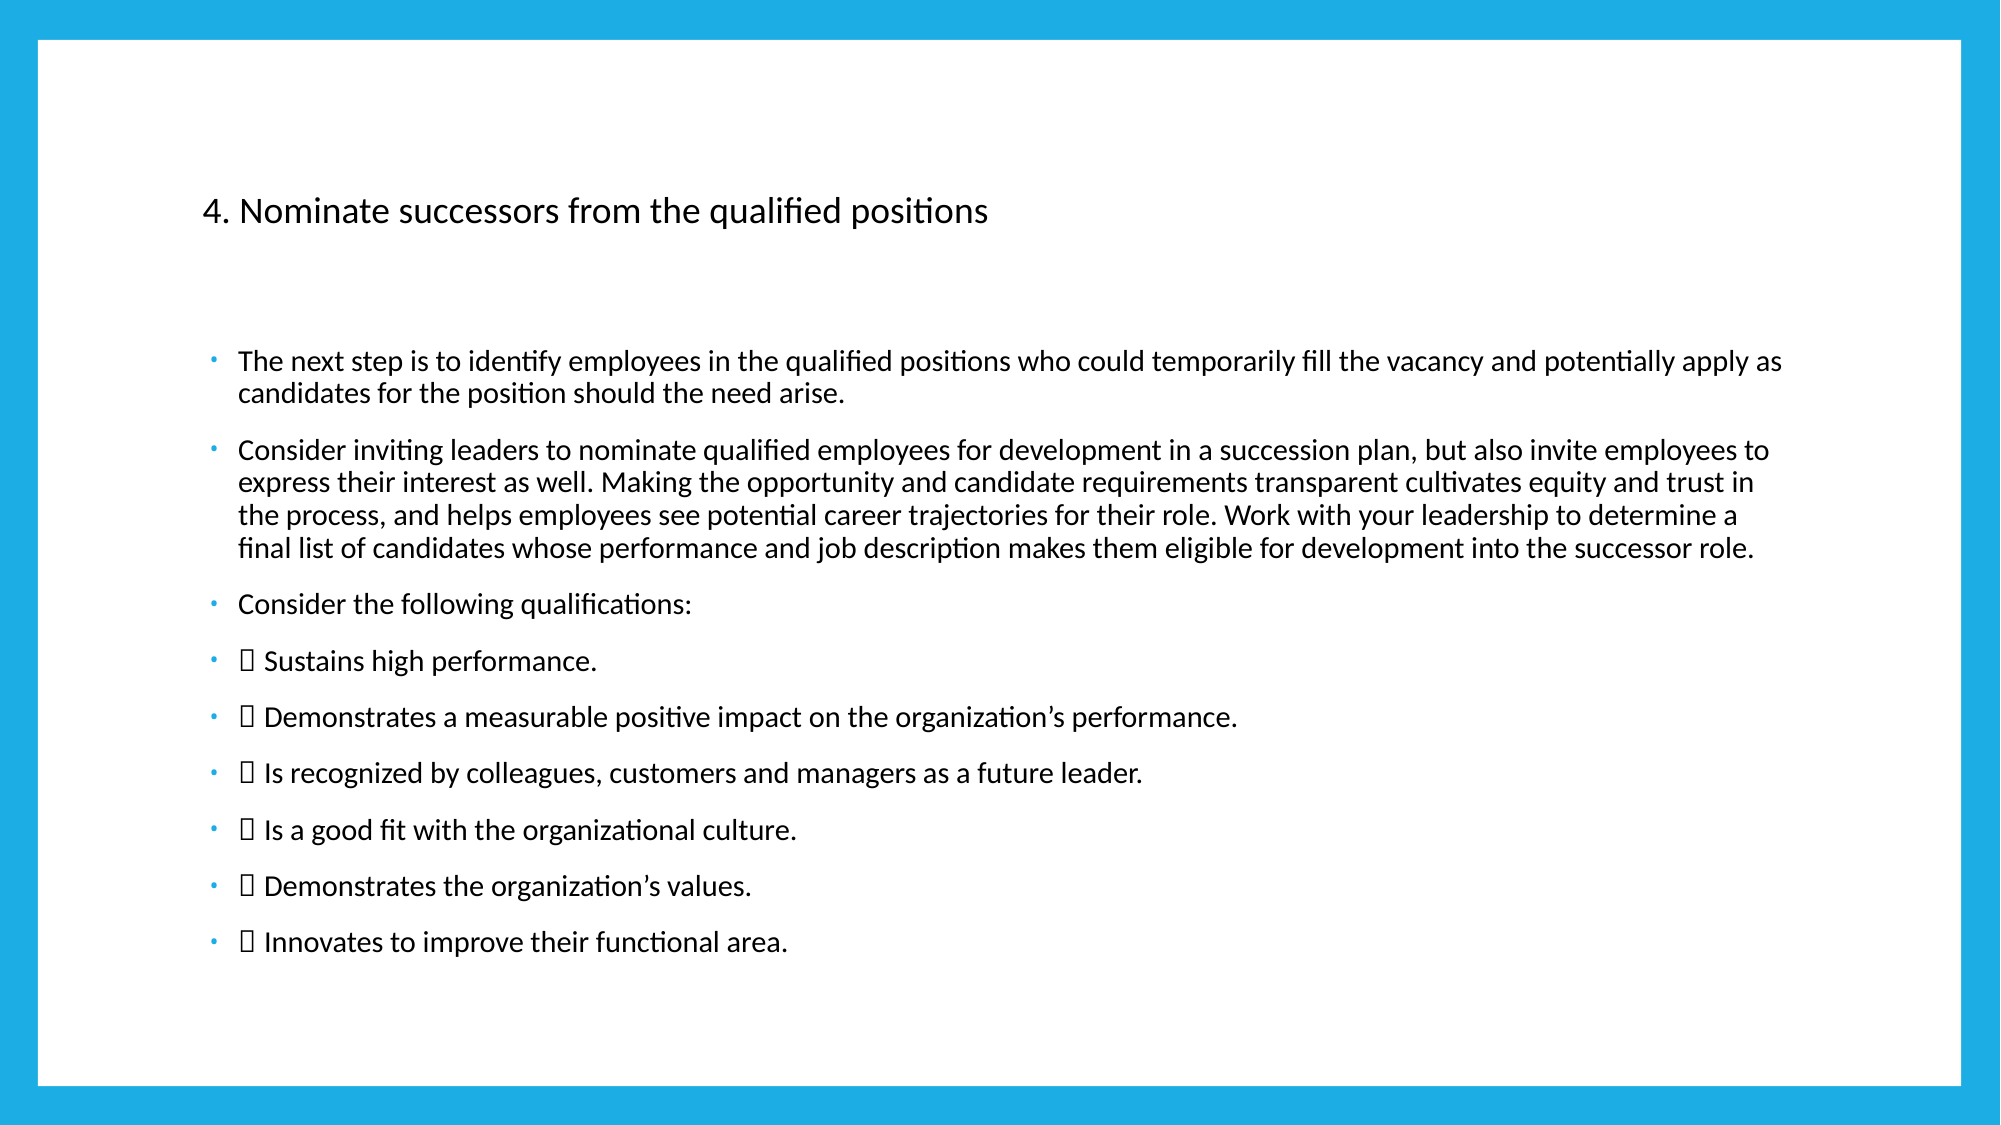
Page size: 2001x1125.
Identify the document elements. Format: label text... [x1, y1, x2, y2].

list The next step is to identify employees in the qualified positions who could temporarily fill the vacancy and potentially apply as candidates for the position should the need arise. Consider inviting leaders to nominate qualified employees for development in a succession plan, but also invite employees to express their interest as well. Making the opportunity and candidate requirements transparent cultivates equity and trust in the process, and helps employees see potential career trajectories for their role. Work with your leadership to determine a final list of candidates whose performance and job description makes them eligible for development into the successor role. Consider the following qualifications:  Sustains high performance.  Demonstrates a measurable positive impact on the organization’s performance.  Is recognized by colleagues, customers and managers as a future leader.  Is a good fit with the organizational culture.  Demonstrates the organization’s values.  Innovates to improve their functional area. [187, 337, 1808, 1000]
title 4. Nominate successors from the qualified positions [187, 99, 1808, 323]
